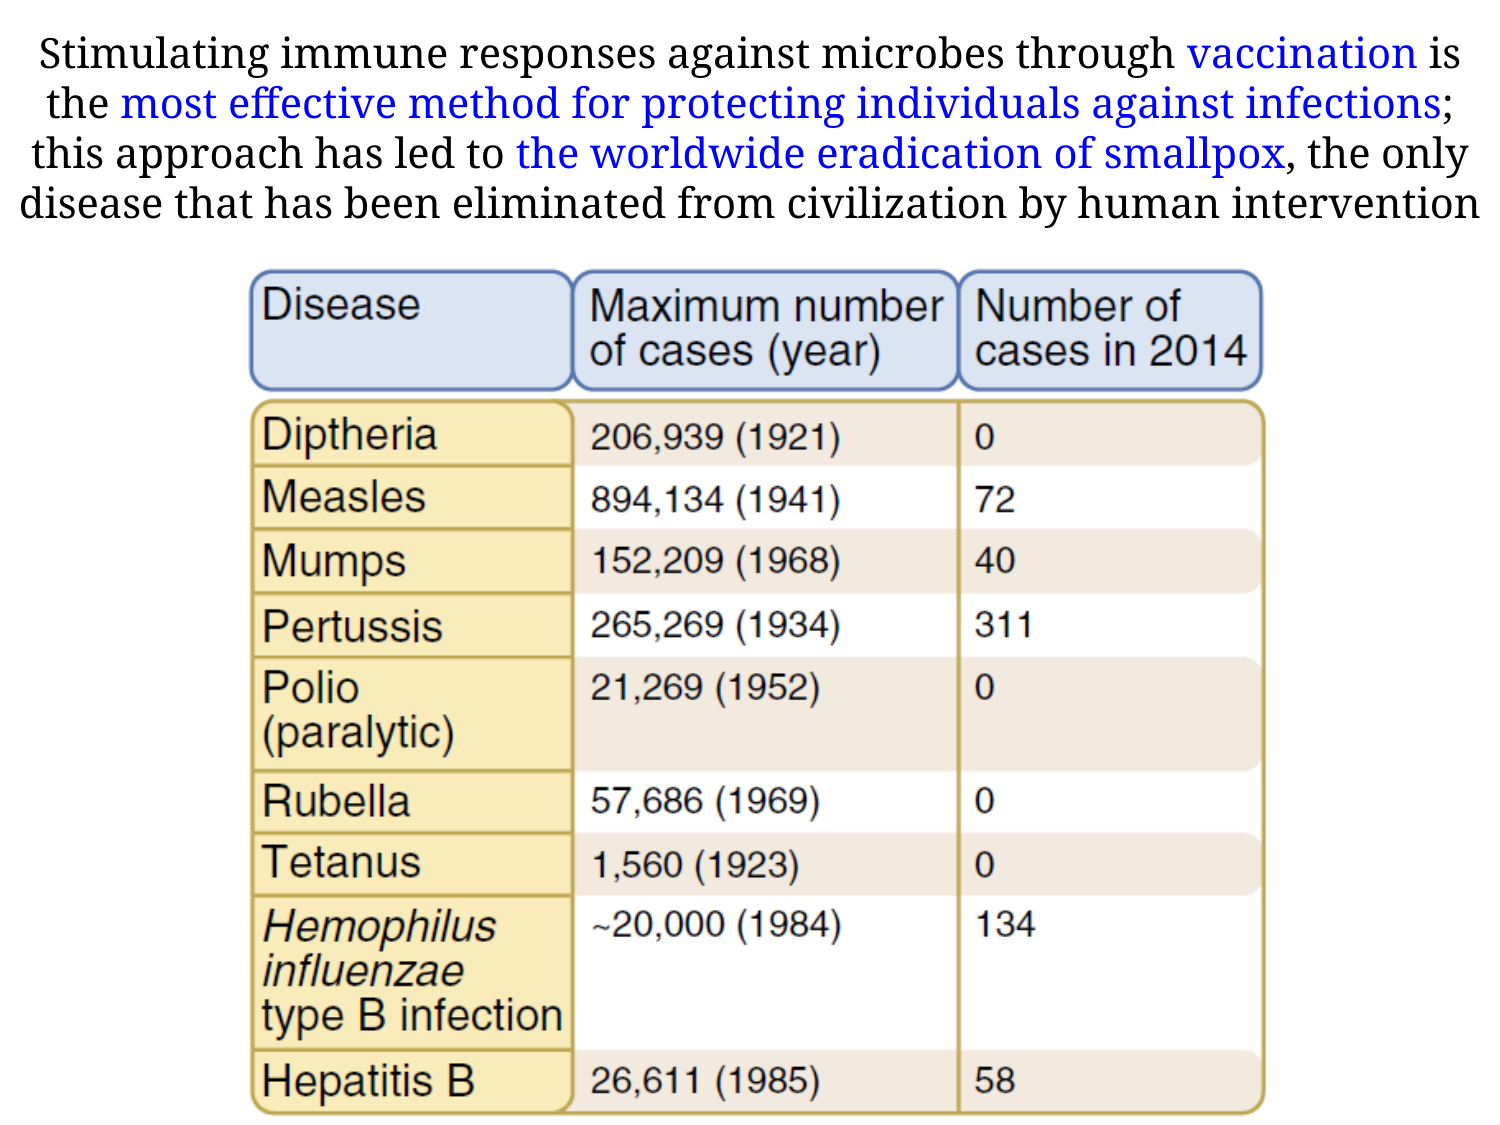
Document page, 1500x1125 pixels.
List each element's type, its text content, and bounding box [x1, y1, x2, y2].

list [196, 235, 1294, 1123]
text_box Stimulating immune responses against microbes through vaccination is the most effective method for protecting individuals against infections; this approach has led to the worldwide eradication of smallpox, the only disease that has been eliminated from civilization by human intervention [0, 19, 1500, 234]
